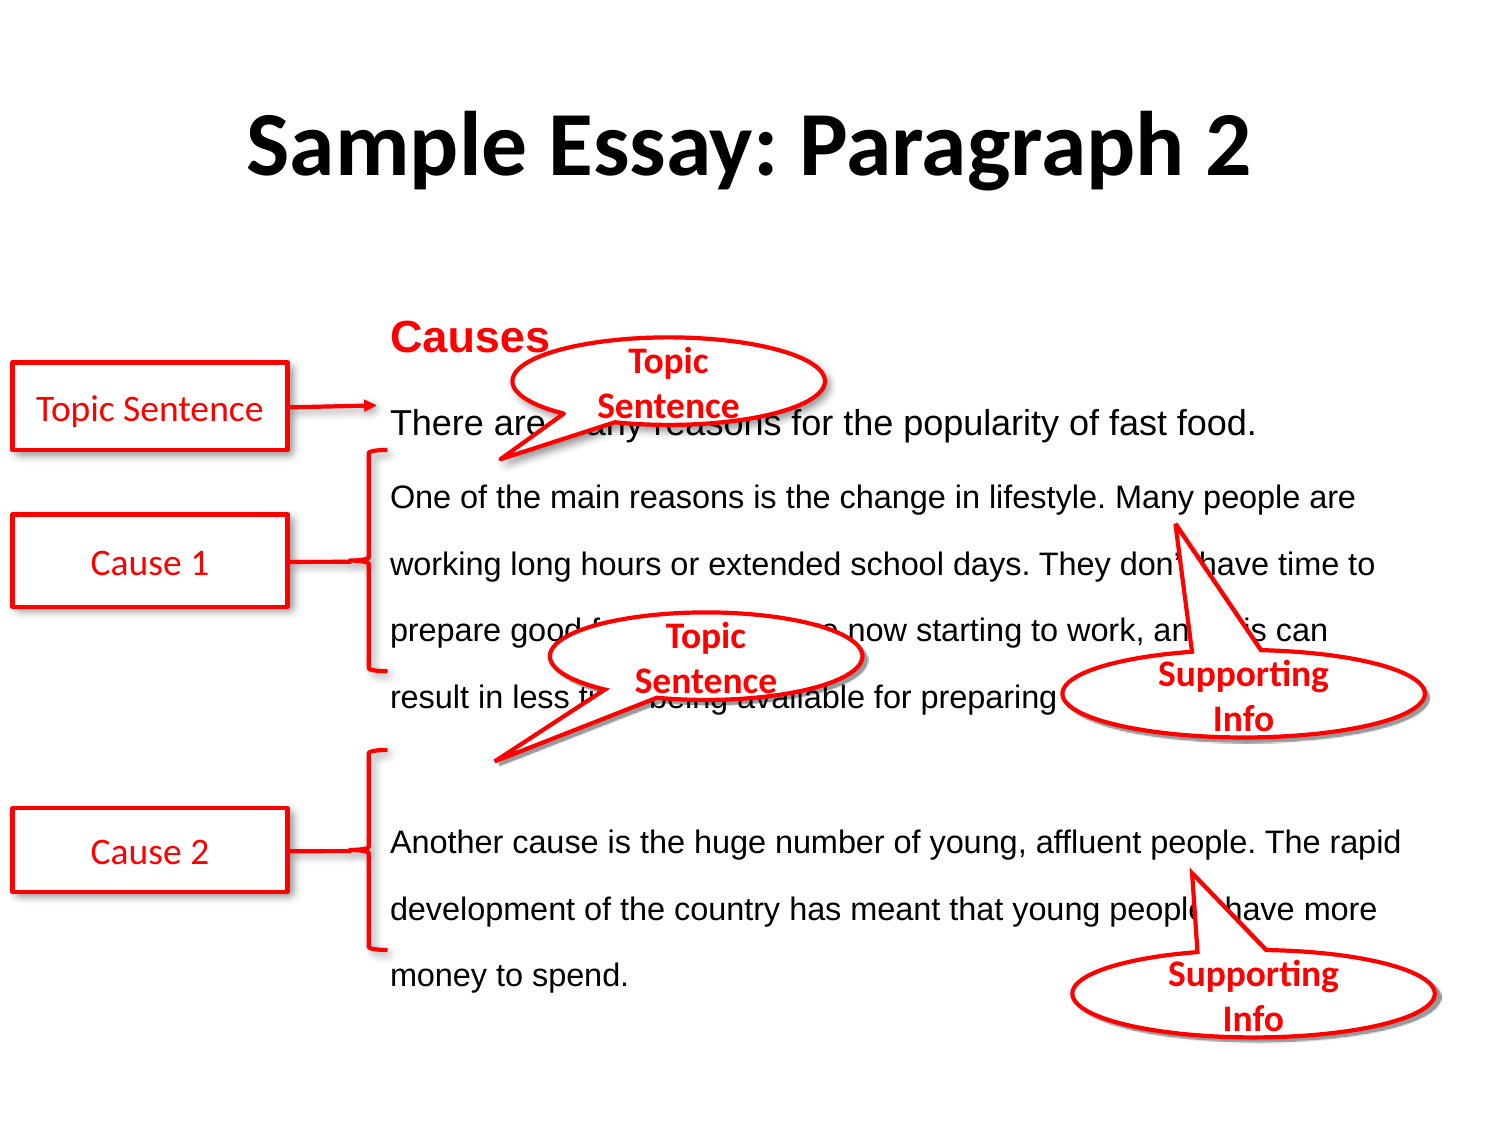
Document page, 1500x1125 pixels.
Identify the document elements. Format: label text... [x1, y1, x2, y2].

text_box Supporting Info [1072, 873, 1435, 1038]
text_box Topic Sentence [10, 360, 377, 450]
text_box Topic Sentence [494, 612, 863, 762]
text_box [12, 449, 388, 672]
list Causes There are many reasons for the popularity of fast food. One of the main reasons is the change in lifestyle. Many people are working long hours or extended school days. They don’t have time to prepare good food. Women are now starting to work, and this can result in less time being available for preparing meals. Another cause is the huge number of young, affluent people. The rapid development of the country has meant that young people, have more money to spend. [375, 262, 1425, 1005]
title Sample Essay: Paragraph 2 [75, 45, 1425, 233]
text_box Topic Sentence [498, 335, 828, 462]
text_box Supporting Info [1062, 523, 1425, 738]
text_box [12, 749, 388, 951]
